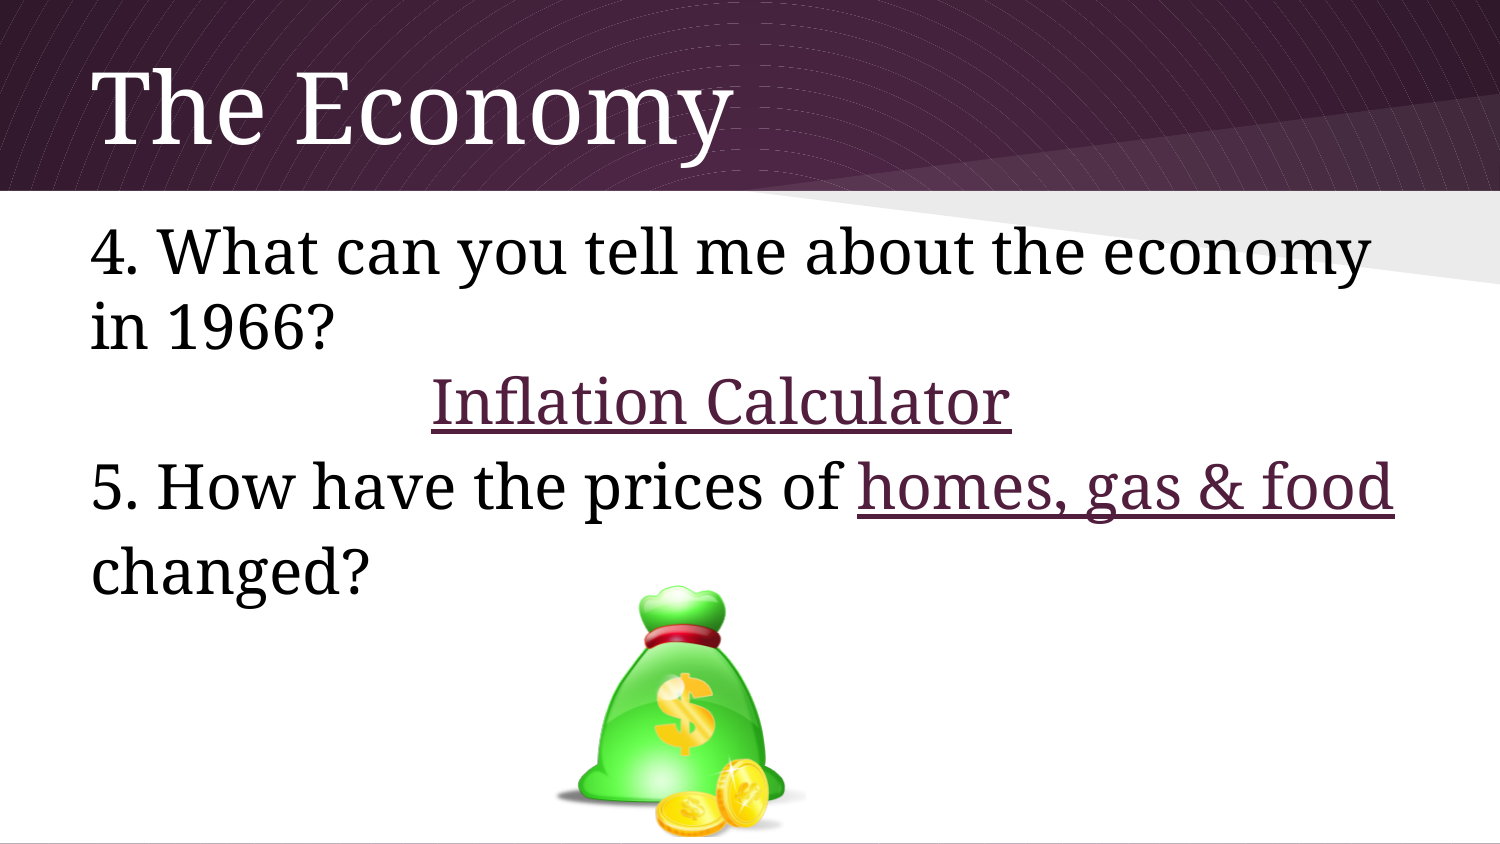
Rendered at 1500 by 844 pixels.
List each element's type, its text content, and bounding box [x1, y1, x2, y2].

list 4. What can you tell me about the economy in 1966? Inflation Calculator 5. How have the prices of homes, gas & food changed? [75, 196, 1425, 772]
title The Economy [75, 18, 1425, 190]
picture [550, 570, 806, 837]
